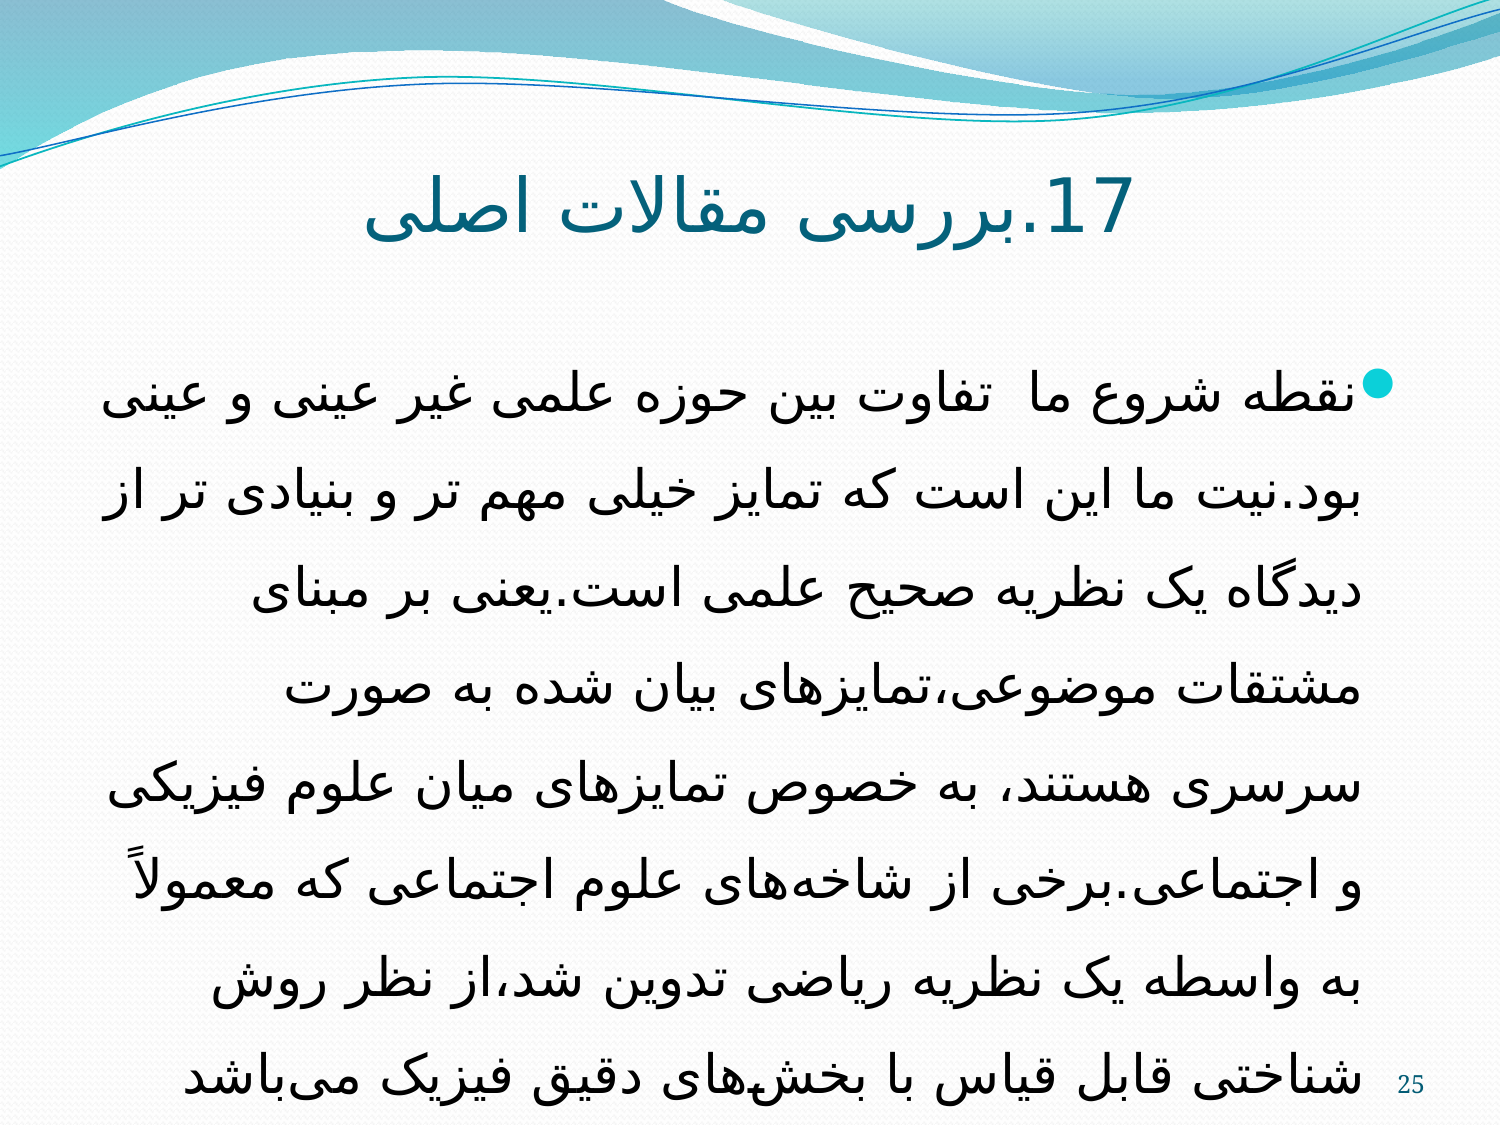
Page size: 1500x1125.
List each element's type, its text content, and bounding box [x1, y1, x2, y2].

list نقطه شروع ما تفاوت بین حوزه علمی غیر عینی و عینی بود.نیت ما این است که تمایز خیلی مهم تر و بنیادی تر از دیدگاه یک نظریه صحیح علمی است.یعنی بر مبنای مشتقات موضوعی،تمایزهای بیان شده به صورت سرسری هستند، به خصوص تمایزهای میان علوم فیزیکی و اجتماعی.برخی از شاخه‌های علوم اجتماعی که معمولاً به واسطه یک نظریه ریاضی تدوین شد،از نظر روش شناختی قابل قیاس با بخش‌های دقیق فیزیک می‌باشد [75, 317, 1425, 1038]
title 17.بررسی مقالات اصلی [75, 149, 1425, 317]
slide_number 25 [1299, 1042, 1425, 1103]
